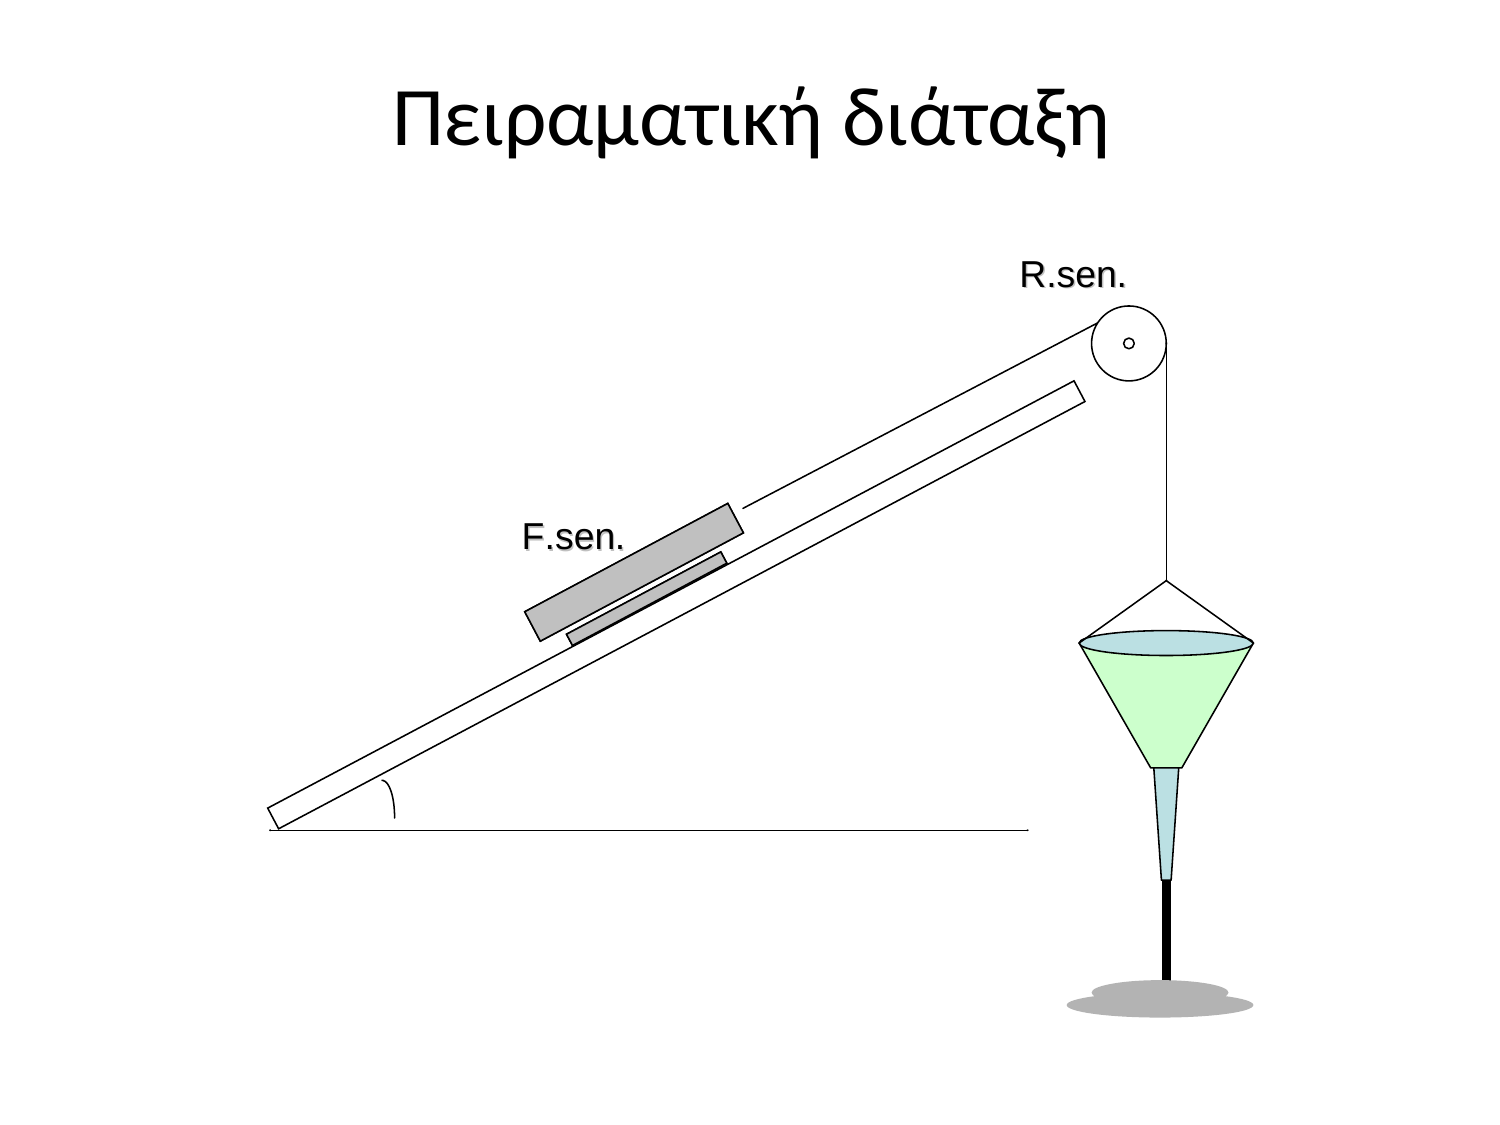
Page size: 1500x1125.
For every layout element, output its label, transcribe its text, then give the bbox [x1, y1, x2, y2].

picture [265, 243, 1259, 1020]
title Πειραματική διάταξη [76, 30, 1427, 194]
